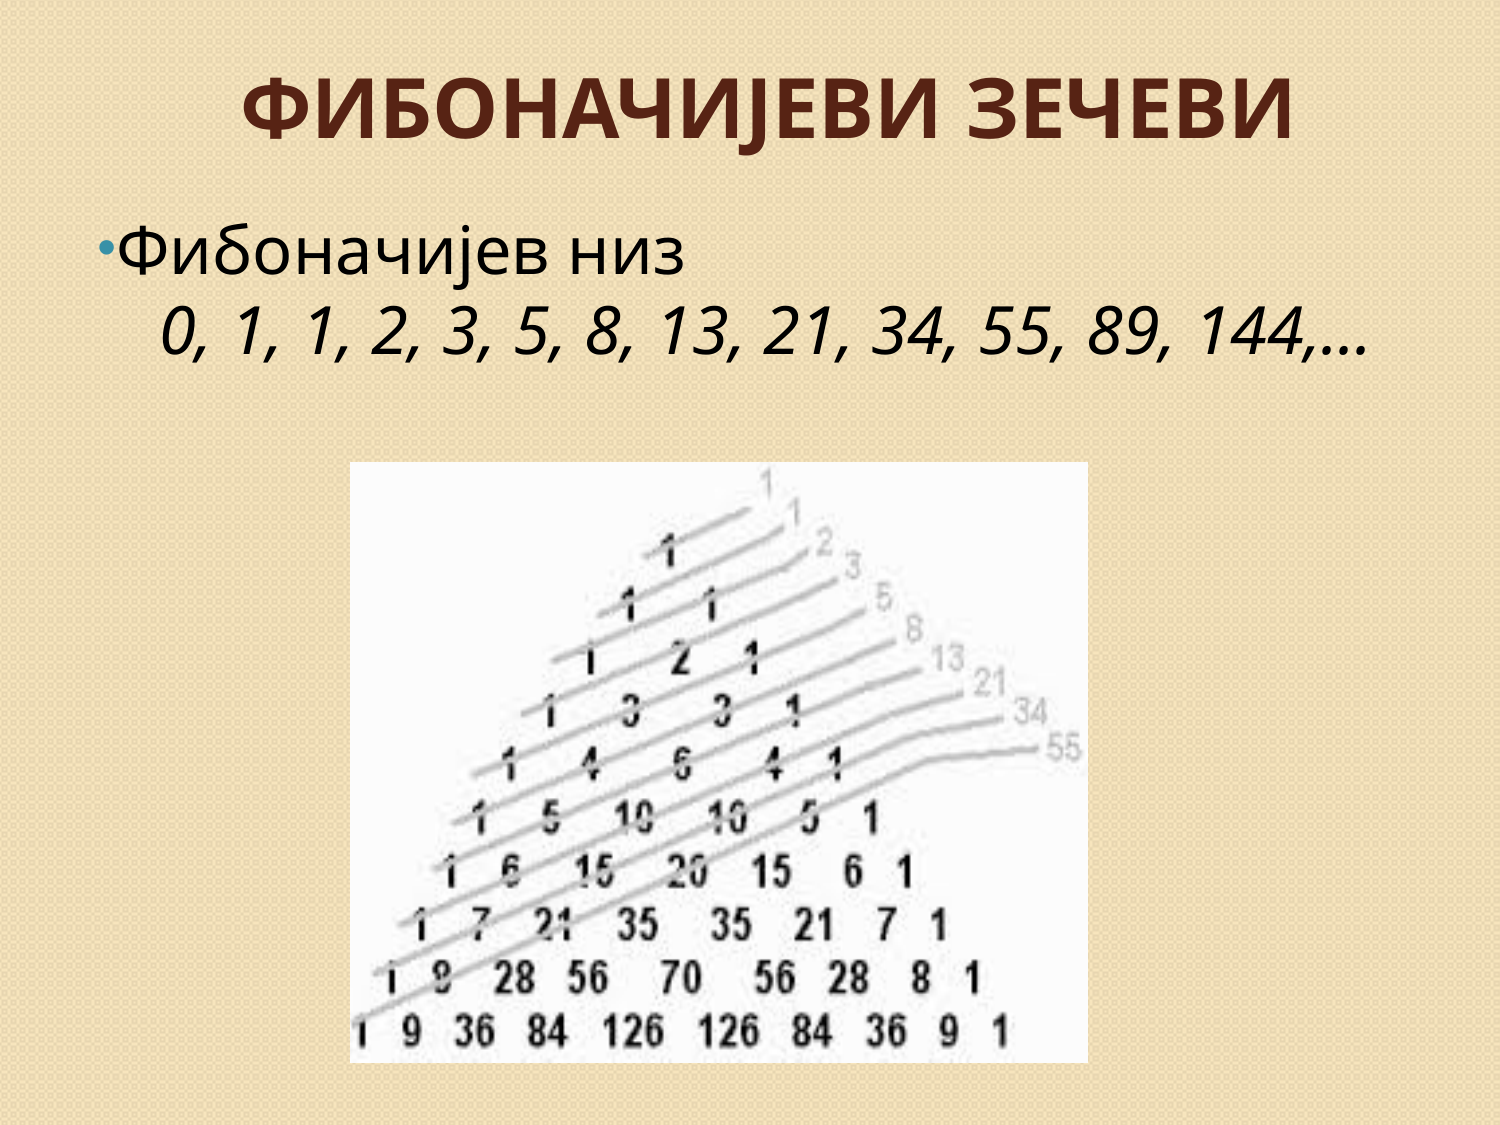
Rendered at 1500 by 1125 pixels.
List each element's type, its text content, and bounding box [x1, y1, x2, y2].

picture [349, 462, 1088, 1063]
title Фибоначијеви зечеви [75, 35, 1463, 163]
list Фибоначијев низ 0, 1, 1, 2, 3, 5, 8, 13, 21, 34, 55, 89, 144,... [75, 200, 1450, 463]
